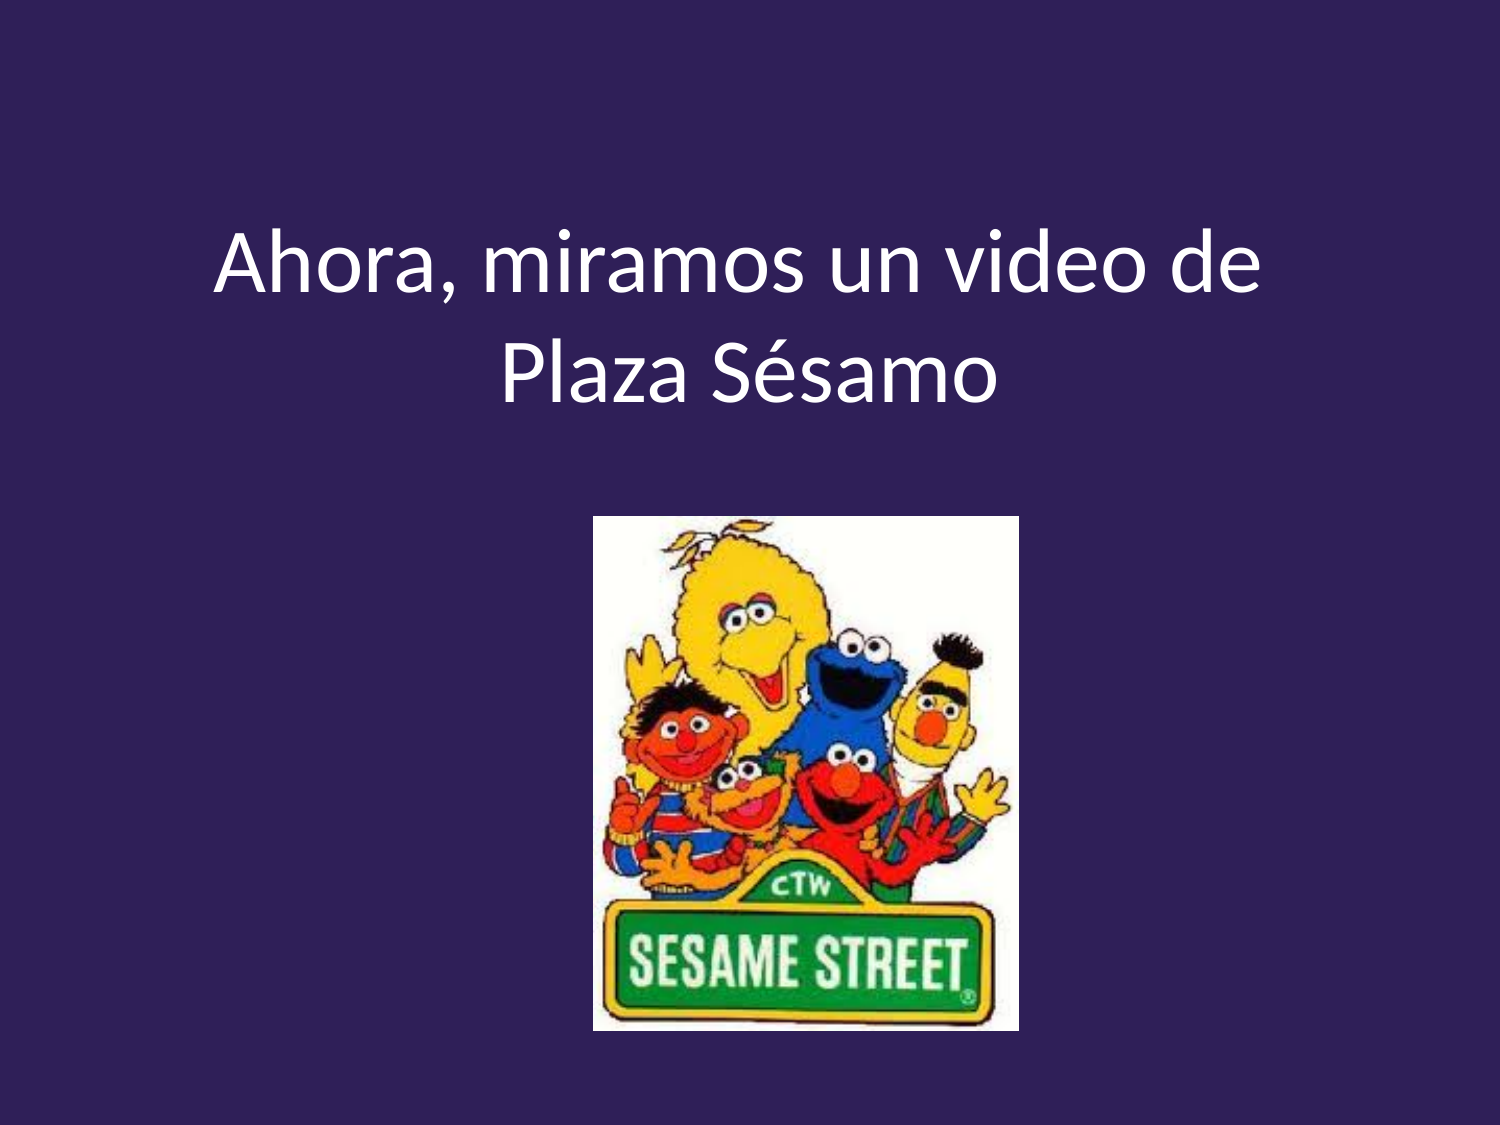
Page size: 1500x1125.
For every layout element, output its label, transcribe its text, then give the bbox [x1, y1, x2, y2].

picture [592, 516, 1019, 1032]
title Ahora, miramos un video de Plaza Sésamo [75, 45, 1425, 1016]
